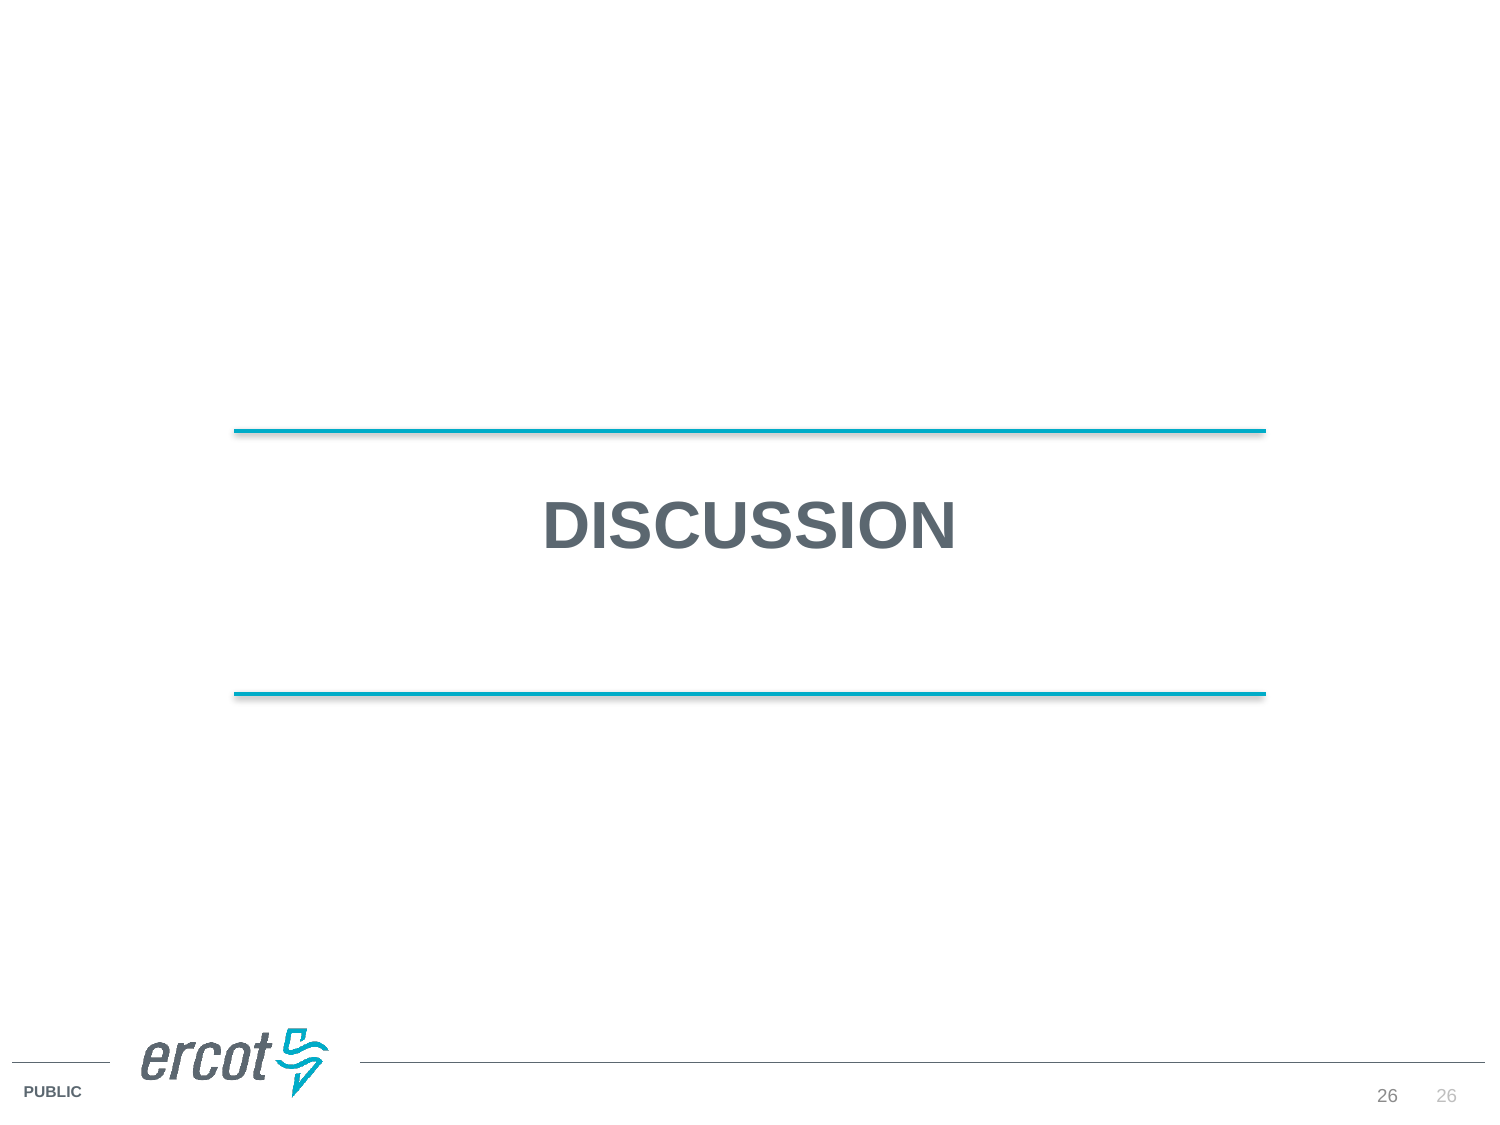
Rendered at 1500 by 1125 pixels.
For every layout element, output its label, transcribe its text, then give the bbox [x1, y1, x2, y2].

list Discussion [234, 474, 1266, 638]
slide_number 26 [1350, 1077, 1425, 1113]
picture [137, 1024, 332, 1100]
